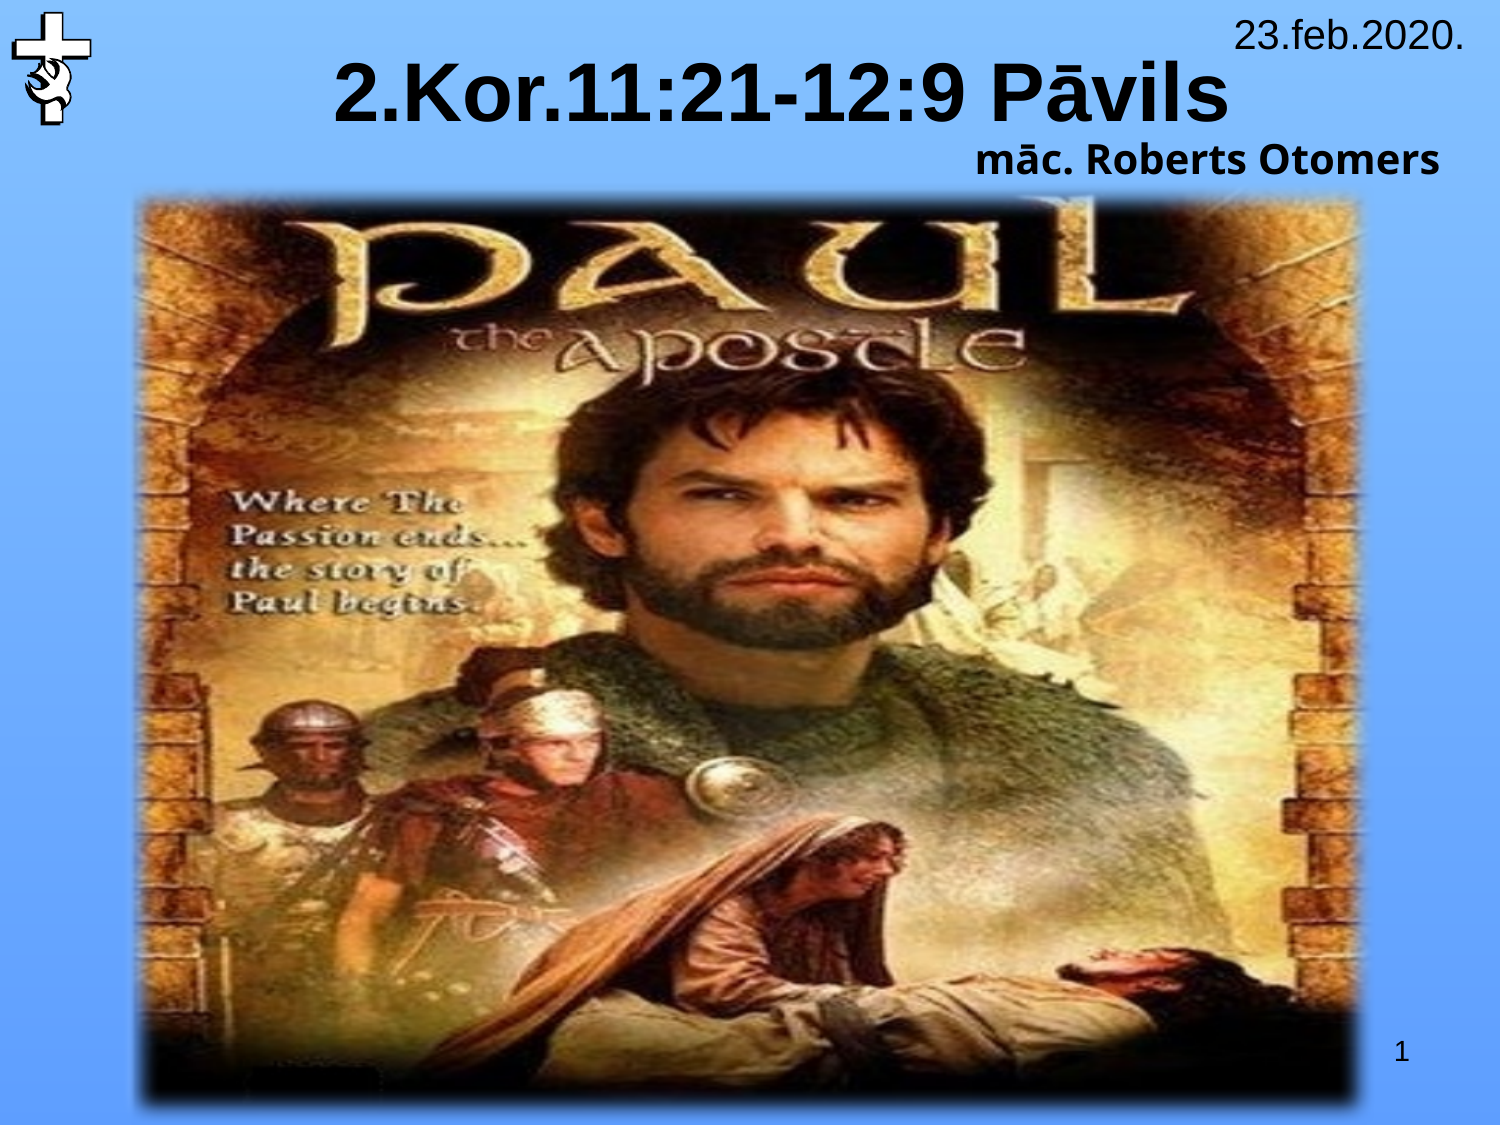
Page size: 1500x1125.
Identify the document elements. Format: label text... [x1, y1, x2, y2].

picture [123, 183, 1377, 1125]
text_box māc. Roberts Otomers [915, 125, 1500, 191]
title 2.Kor.11:21-12:9 Pāvils [52, 0, 1500, 177]
text_box 23.feb.2020. [1218, 0, 1500, 65]
picture [11, 11, 92, 126]
slide_number 1 [1382, 1024, 1426, 1103]
